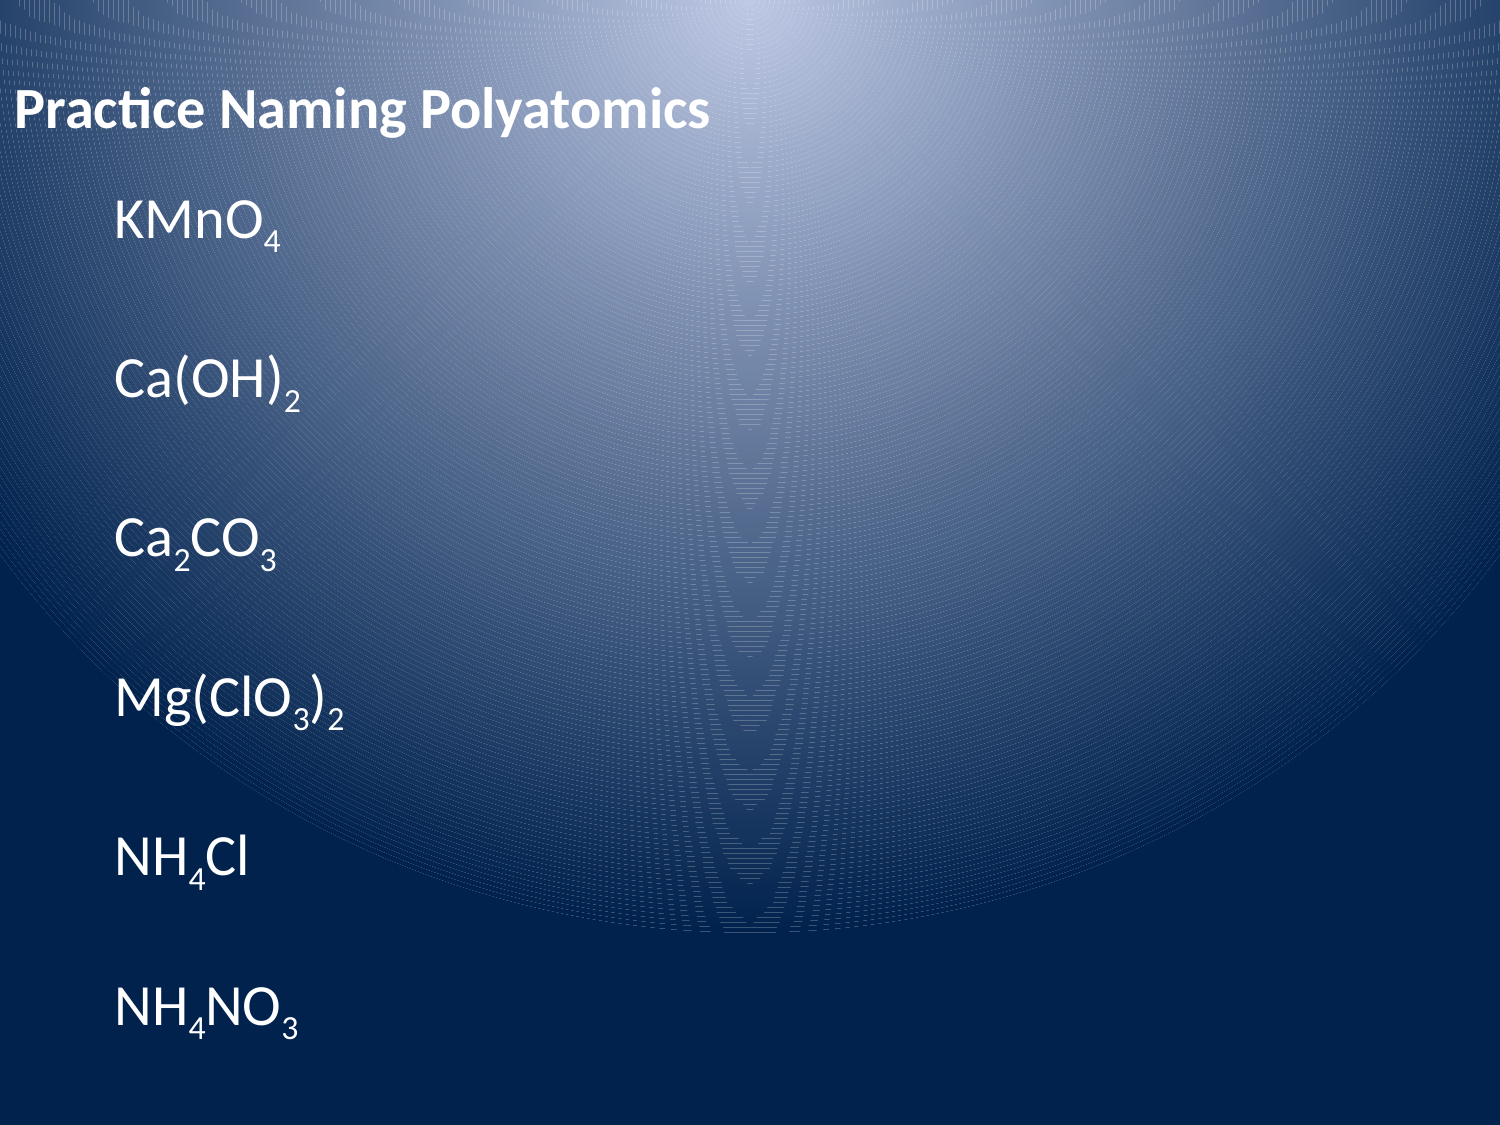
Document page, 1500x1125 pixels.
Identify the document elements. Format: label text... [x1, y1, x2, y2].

text_box KMnO4 Ca(OH)2 Ca2CO3 Mg(ClO3)2 NH4Cl NH4NO3 LiC2H3O2 [99, 172, 838, 1125]
text_box Practice Naming Polyatomics [0, 62, 1238, 148]
